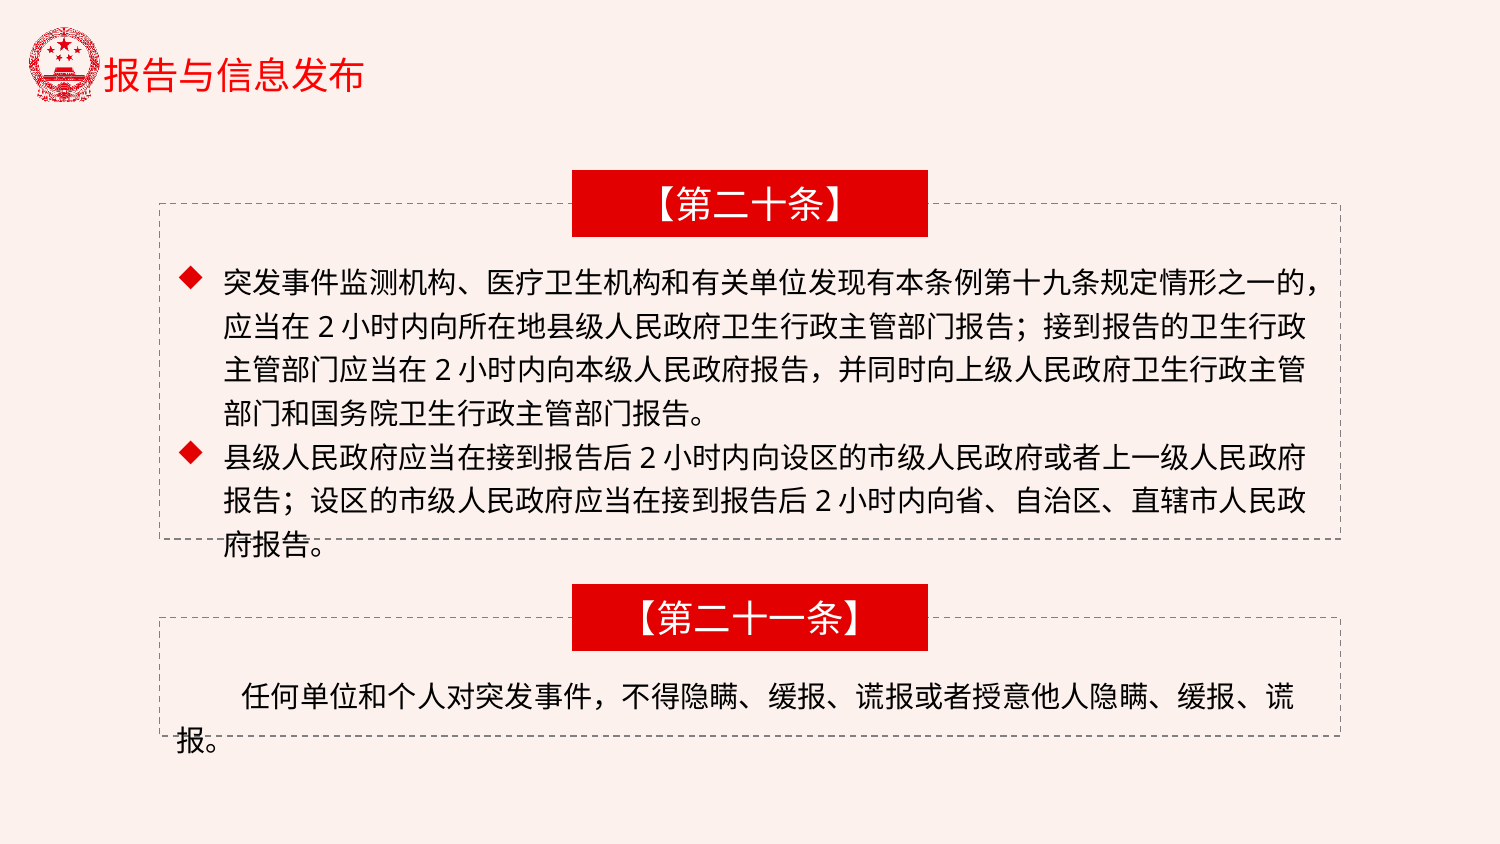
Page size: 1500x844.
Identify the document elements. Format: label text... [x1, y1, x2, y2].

text_box [158, 617, 1342, 737]
text_box 突发事件监测机构、医疗卫生机构和有关单位发现有本条例第十九条规定情形之一的，应当在2小时内向所在地县级人民政府卫生行政主管部门报告；接到报告的卫生行政主管部门应当在2小时内向本级人民政府报告，并同时向上级人民政府卫生行政主管部门和国务院卫生行政主管部门报告。 县级人民政府应当在接到报告后2小时内向设区的市级人民政府或者上一级人民政府报告；设区的市级人民政府应当在接到报告后2小时内向省、自治区、直辖市人民政府报告。 [164, 249, 1335, 567]
picture [25, 24, 105, 108]
text_box 任何单位和个人对突发事件，不得隐瞒、缓报、谎报或者授意他人隐瞒、缓报、谎报。 [164, 664, 1335, 763]
text_box 【第二十条】 [572, 170, 928, 237]
text_box 【第二十一条】 [572, 584, 928, 651]
text_box [158, 202, 1342, 540]
